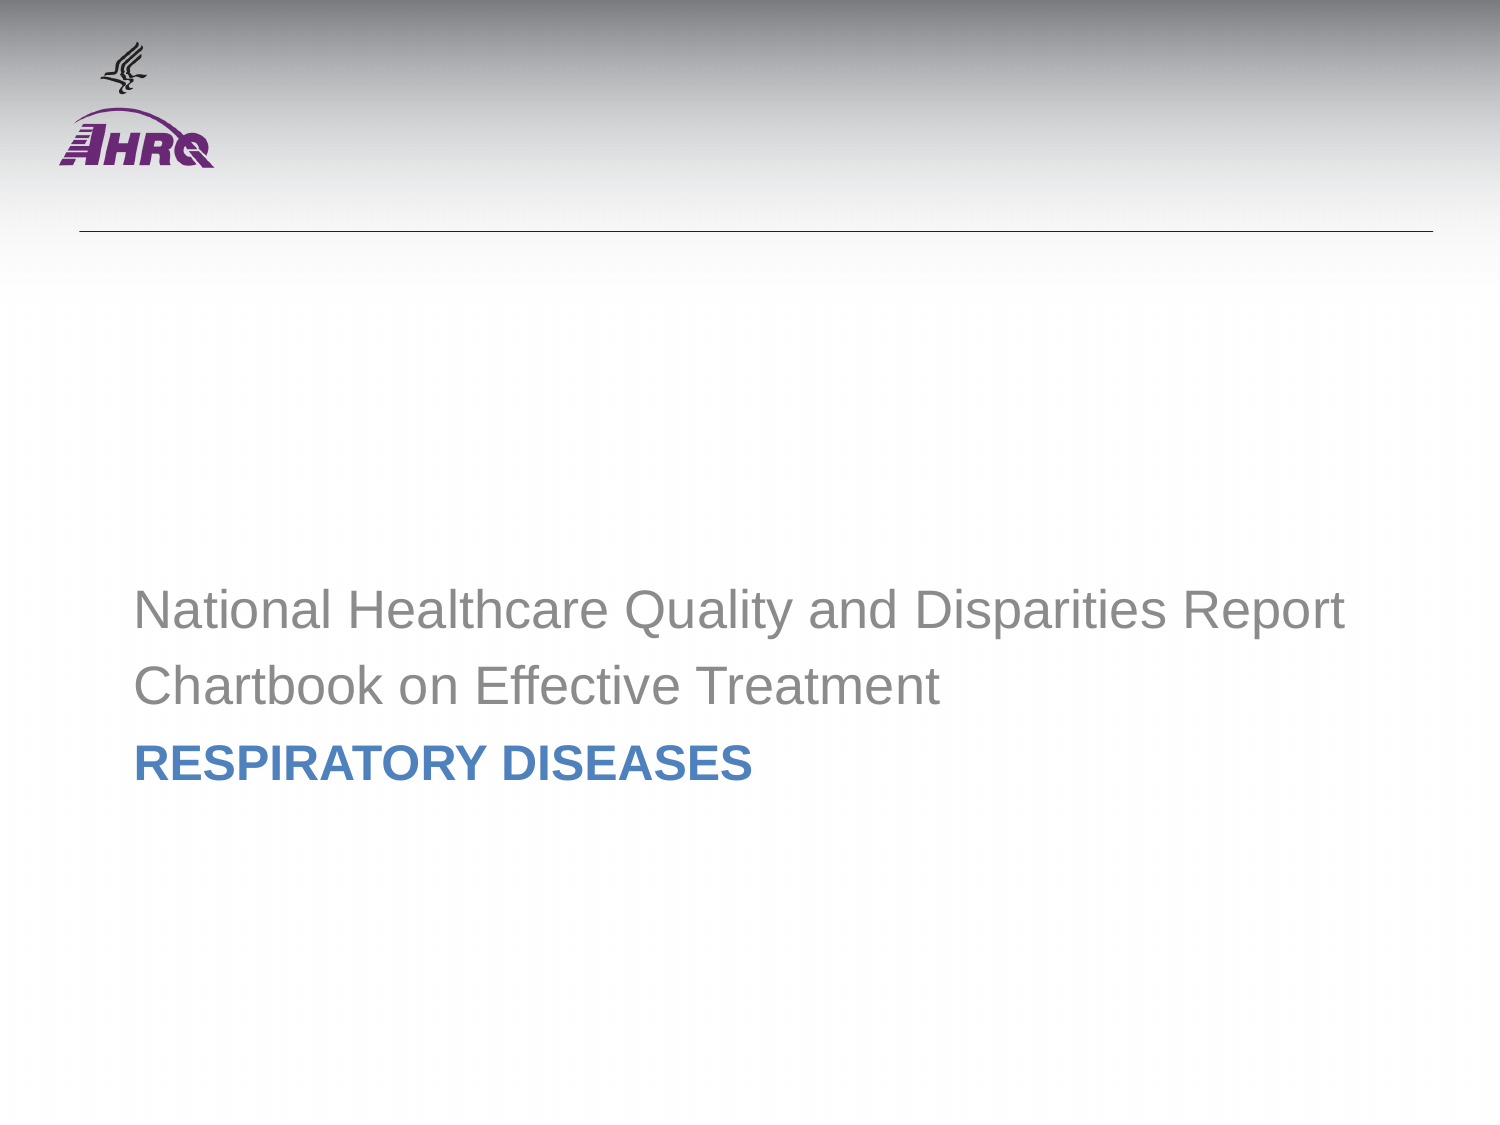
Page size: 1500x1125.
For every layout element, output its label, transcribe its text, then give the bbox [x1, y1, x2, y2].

title Respiratory diseases [118, 723, 1394, 947]
picture [0, 0, 1500, 1125]
list National Healthcare Quality and Disparities Report Chartbook on Effective Treatment [118, 476, 1394, 723]
